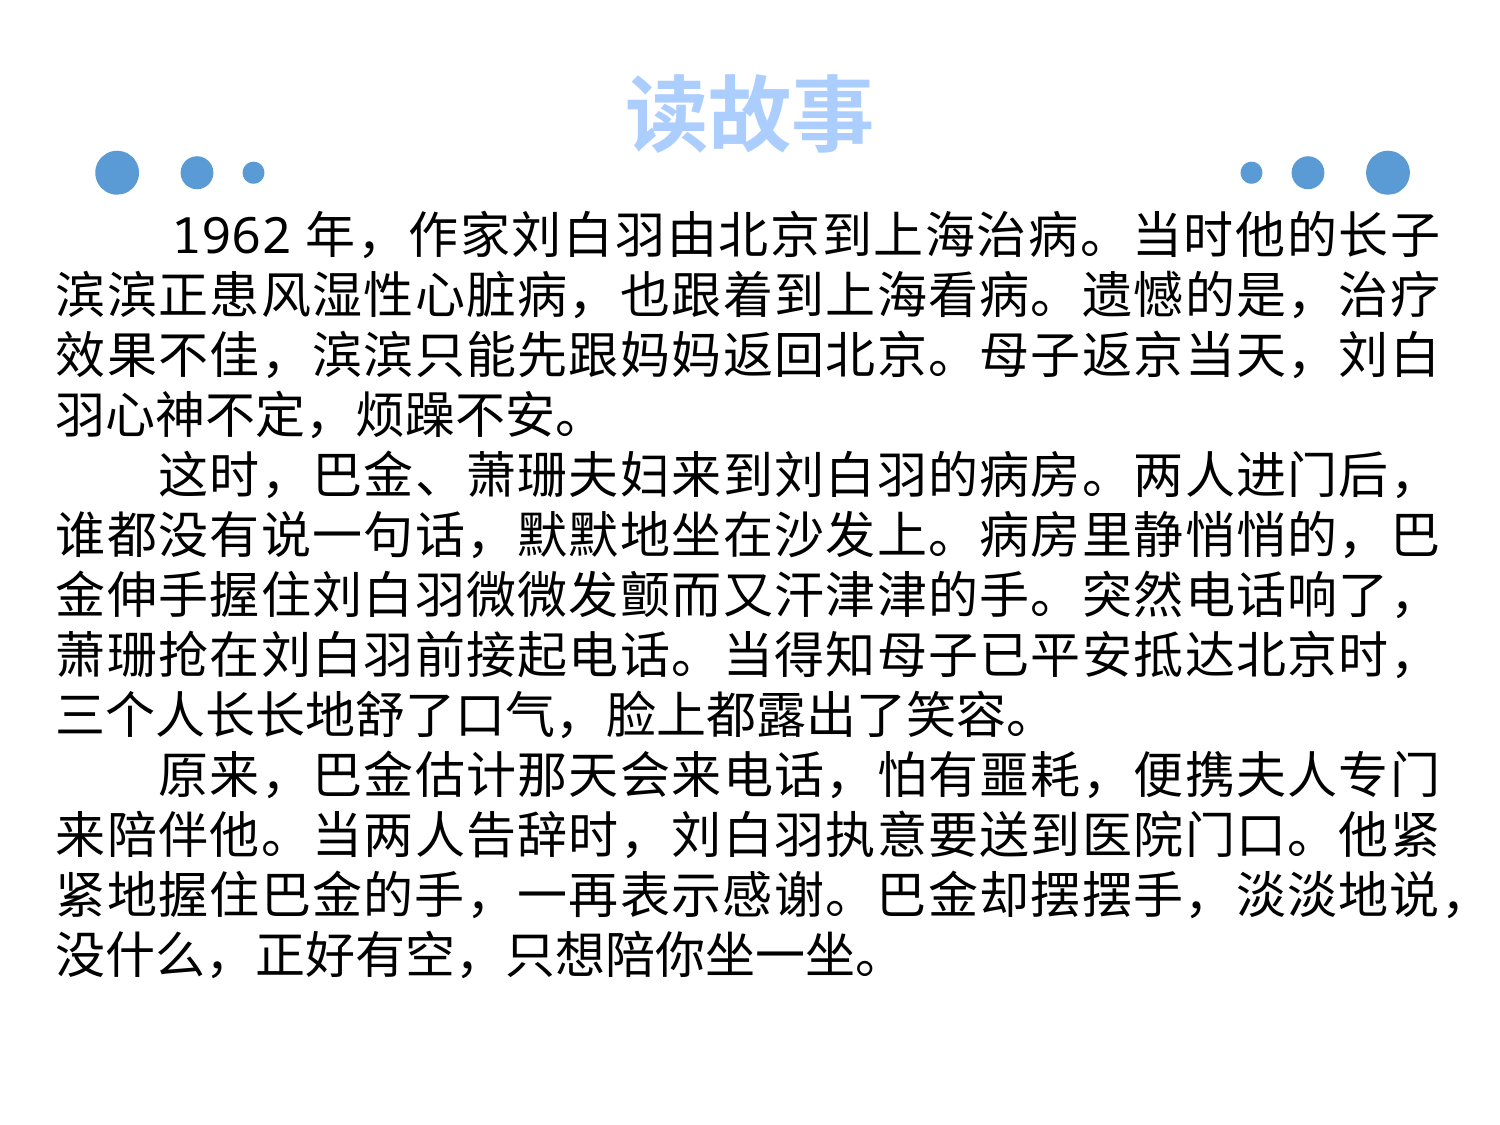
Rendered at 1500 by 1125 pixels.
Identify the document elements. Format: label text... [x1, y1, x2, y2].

text_box 读故事 [610, 54, 890, 170]
text_box 1962年，作家刘白羽由北京到上海治病。当时他的长子滨滨正患风湿性心脏病，也跟着到上海看病。遗憾的是，治疗效果不佳，滨滨只能先跟妈妈返回北京。母子返京当天，刘白羽心神不定，烦躁不安。 这时，巴金、萧珊夫妇来到刘白羽的病房。两人进门后，谁都没有说一句话，默默地坐在沙发上。病房里静悄悄的，巴金伸手握住刘白羽微微发颤而又汗津津的手。突然电话响了，萧珊抢在刘白羽前接起电话。当得知母子已平安抵达北京时，三个人长长地舒了口气，脸上都露出了笑容。 原来，巴金估计那天会来电话，怕有噩耗，便携夫人专门来陪伴他。当两人告辞时，刘白羽执意要送到医院门口。他紧紧地握住巴金的手，一再表示感谢。巴金却摆摆手，淡淡地说，没什么，正好有空，只想陪你坐一坐。 [41, 196, 1456, 992]
